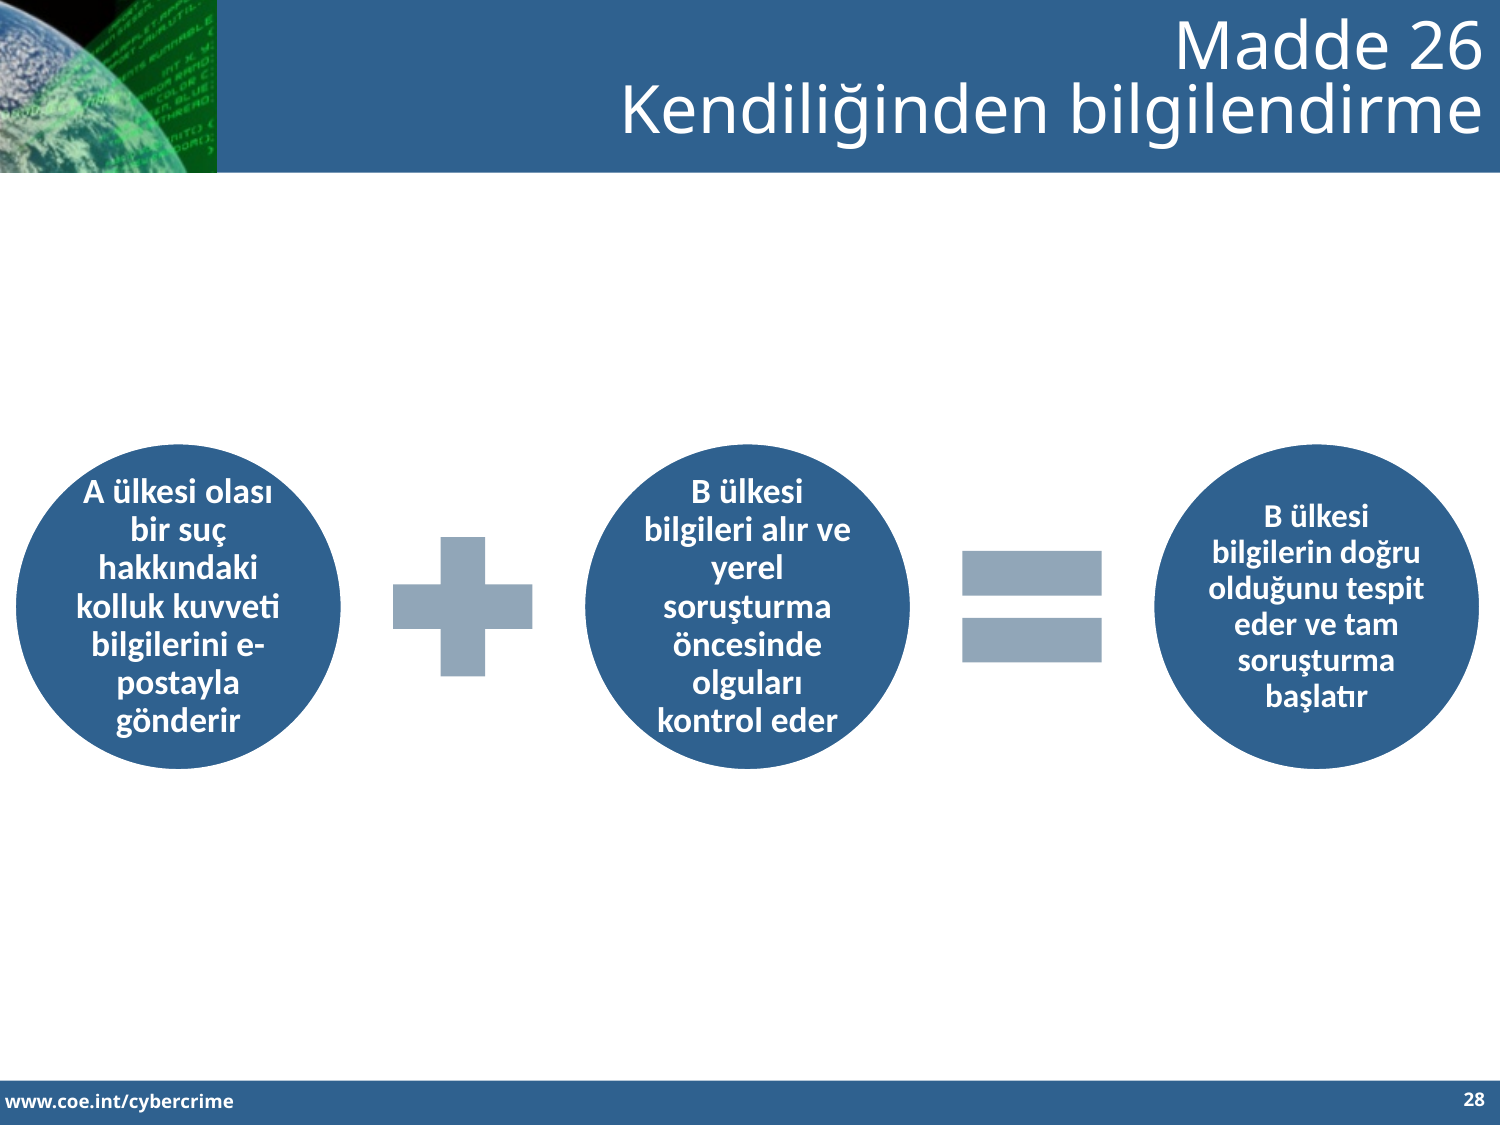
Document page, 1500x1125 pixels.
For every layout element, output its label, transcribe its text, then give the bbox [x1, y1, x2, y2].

slide_number 28 [1149, 1079, 1500, 1125]
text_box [14, 173, 1480, 1048]
picture [0, 1, 217, 173]
text_box Madde 26 Kendiliğinden bilgilendirme [410, 6, 1500, 159]
